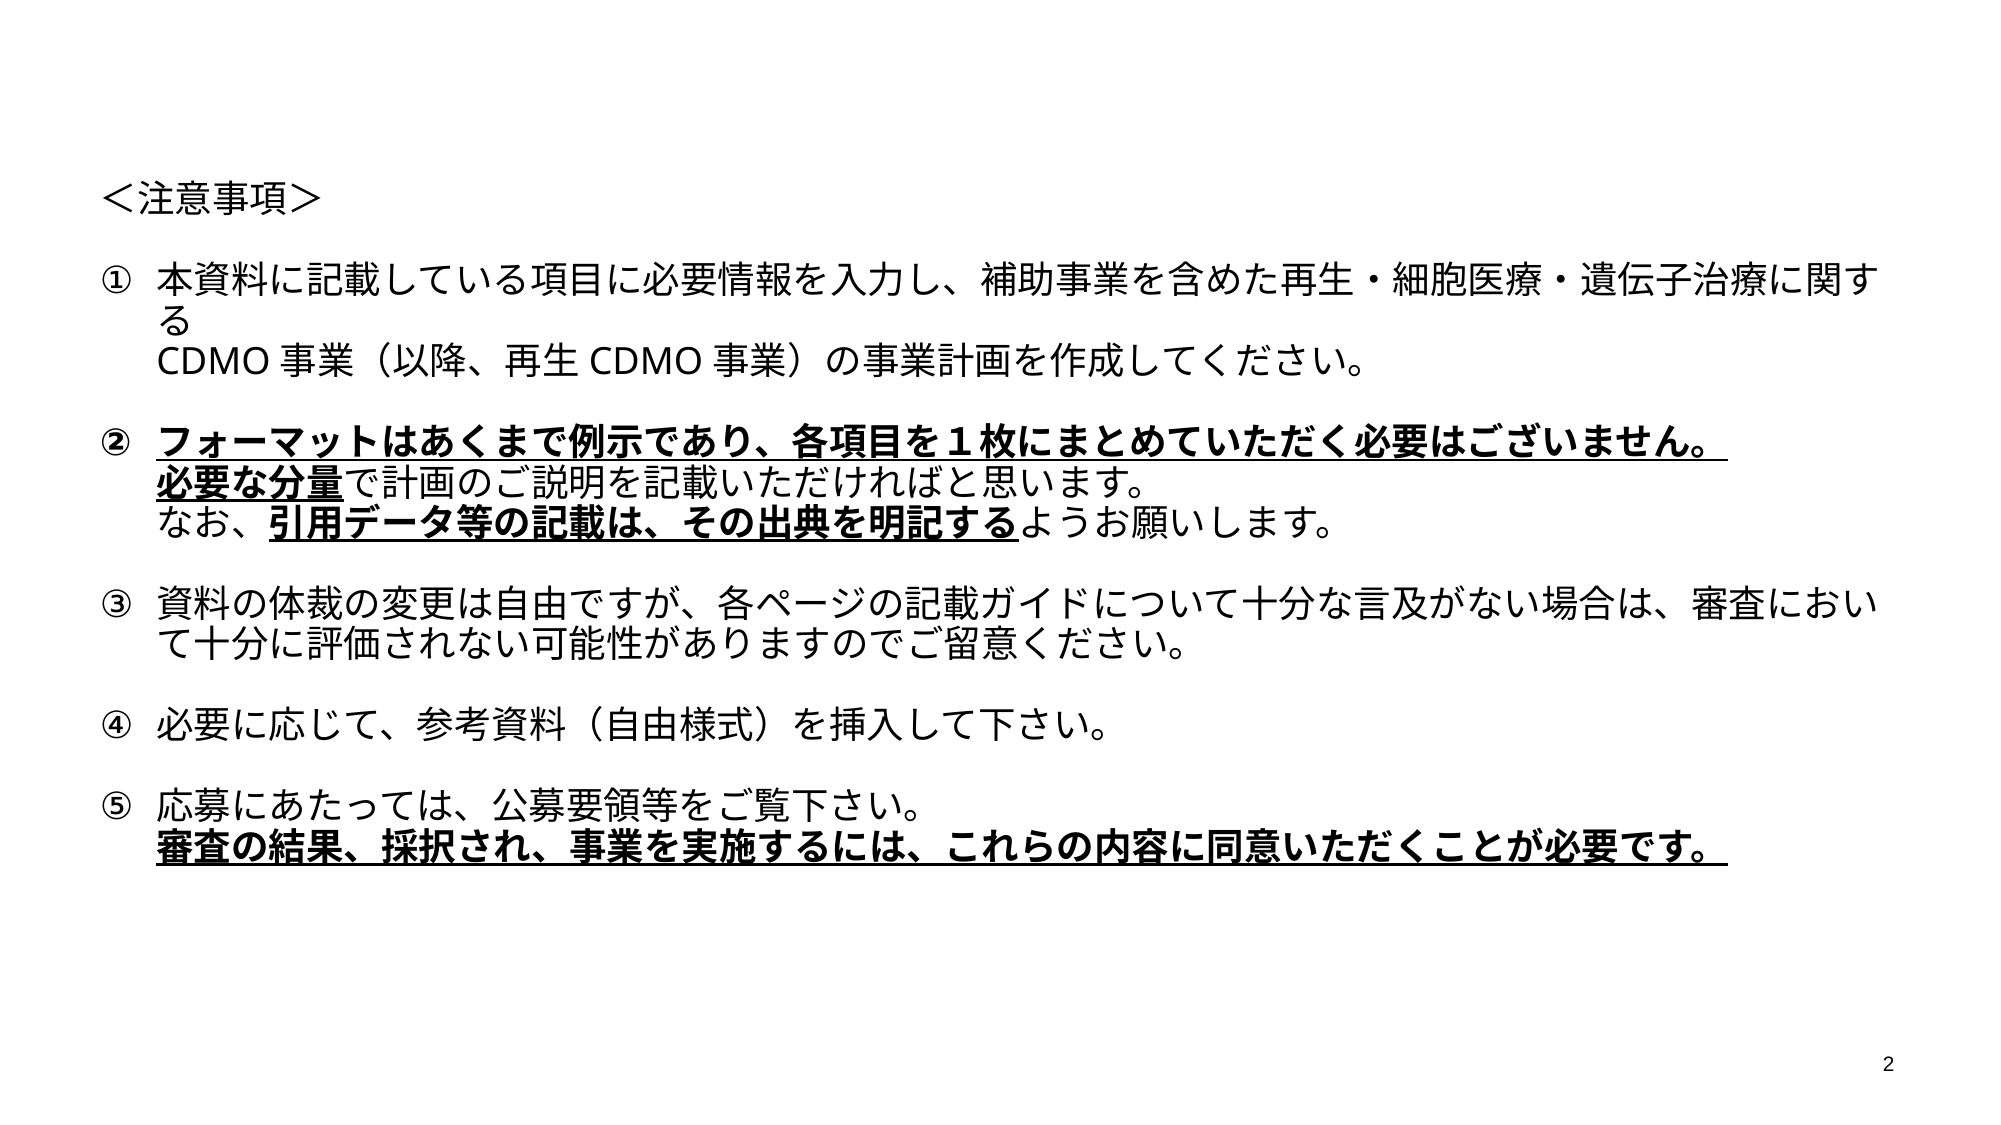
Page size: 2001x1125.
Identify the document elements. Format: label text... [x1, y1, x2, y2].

text_box ＜注意事項＞ 本資料に記載している項目に必要情報を入力し、補助事業を含めた再生・細胞医療・遺伝子治療に関する CDMO事業（以降、再生CDMO事業）の事業計画を作成してください。 フォーマットはあくまで例示であり、各項目を１枚にまとめていただく必要はございません。 必要な分量で計画のご説明を記載いただければと思います。 なお、引用データ等の記載は、その出典を明記するようお願いします。 資料の体裁の変更は自由ですが、各ページの記載ガイドについて十分な言及がない場合は、審査において十分に評価されない可能性がありますのでご留意ください。 必要に応じて、参考資料（自由様式）を挿入して下さい。 応募にあたっては、公募要領等をご覧下さい。 審査の結果、採択され、事業を実施するには、これらの内容に同意いただくことが必要です。 [100, 180, 1900, 943]
